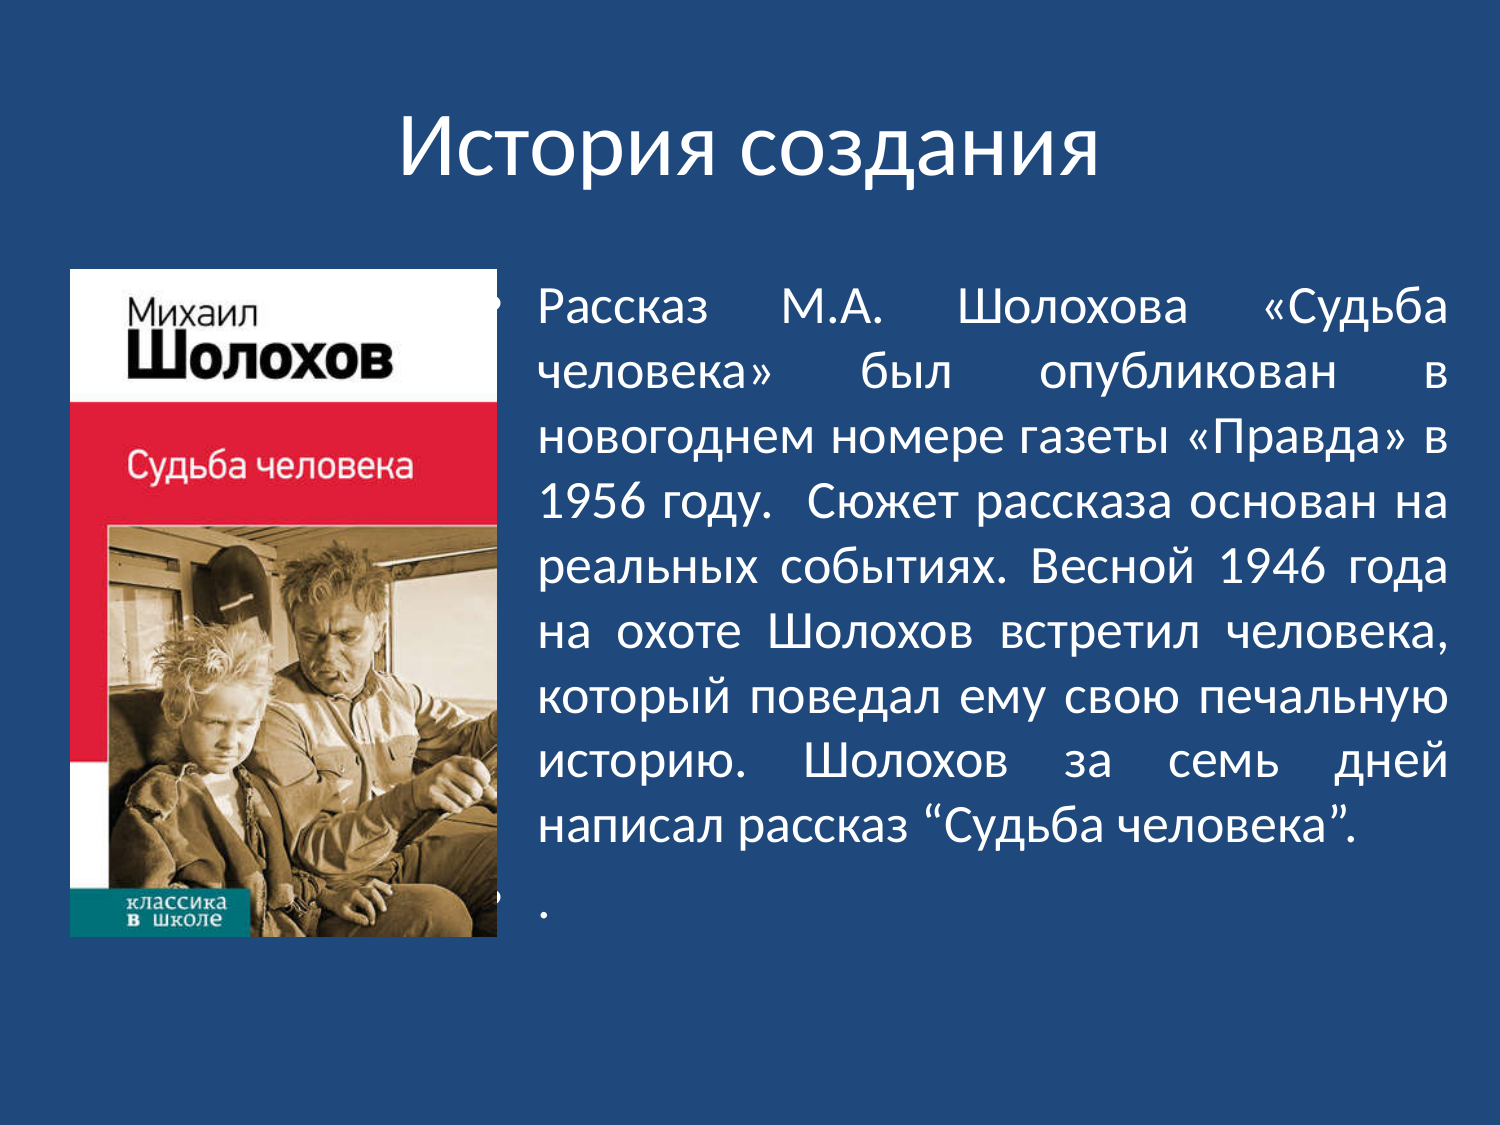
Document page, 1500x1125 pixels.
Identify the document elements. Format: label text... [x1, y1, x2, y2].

title История создания [75, 45, 1425, 233]
picture [70, 269, 497, 937]
list Рассказ М.А. Шолохова «Судьба человека» был опубликован в новогоднем номере газеты «Правда» в 1956 году. Сюжет рассказа основан на реальных событиях. Весной 1946 года на охоте Шолохов встретил человека, который поведал ему свою печальную историю. Шолохов за семь дней написал рассказ “Судьба человека”. . [468, 262, 1465, 1005]
